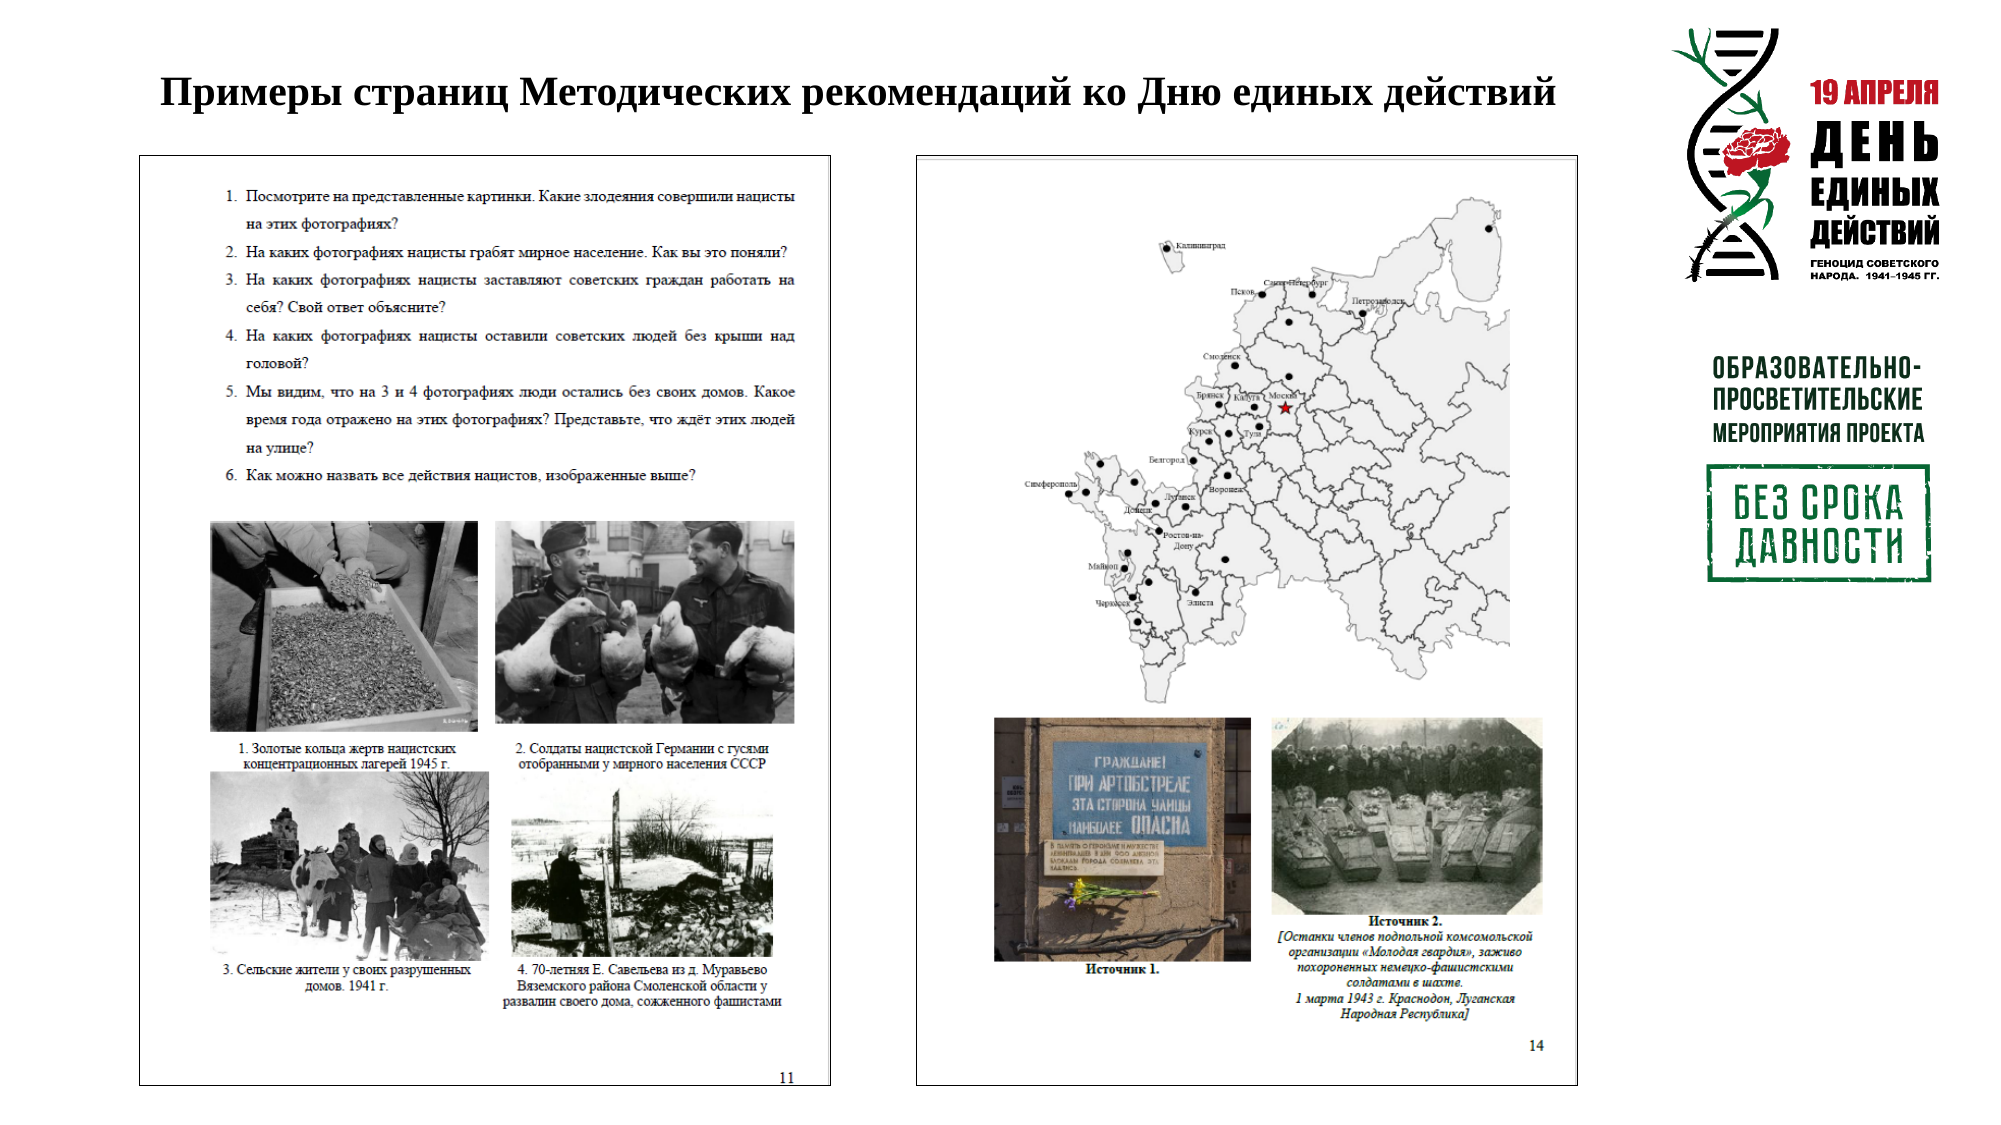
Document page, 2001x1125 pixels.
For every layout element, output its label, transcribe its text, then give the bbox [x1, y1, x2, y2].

text_box Примеры страниц Методических рекомендаций ко Дню единых действий [139, 56, 1578, 122]
picture [1637, 0, 2000, 621]
picture [915, 155, 1578, 1086]
picture [139, 155, 831, 1086]
